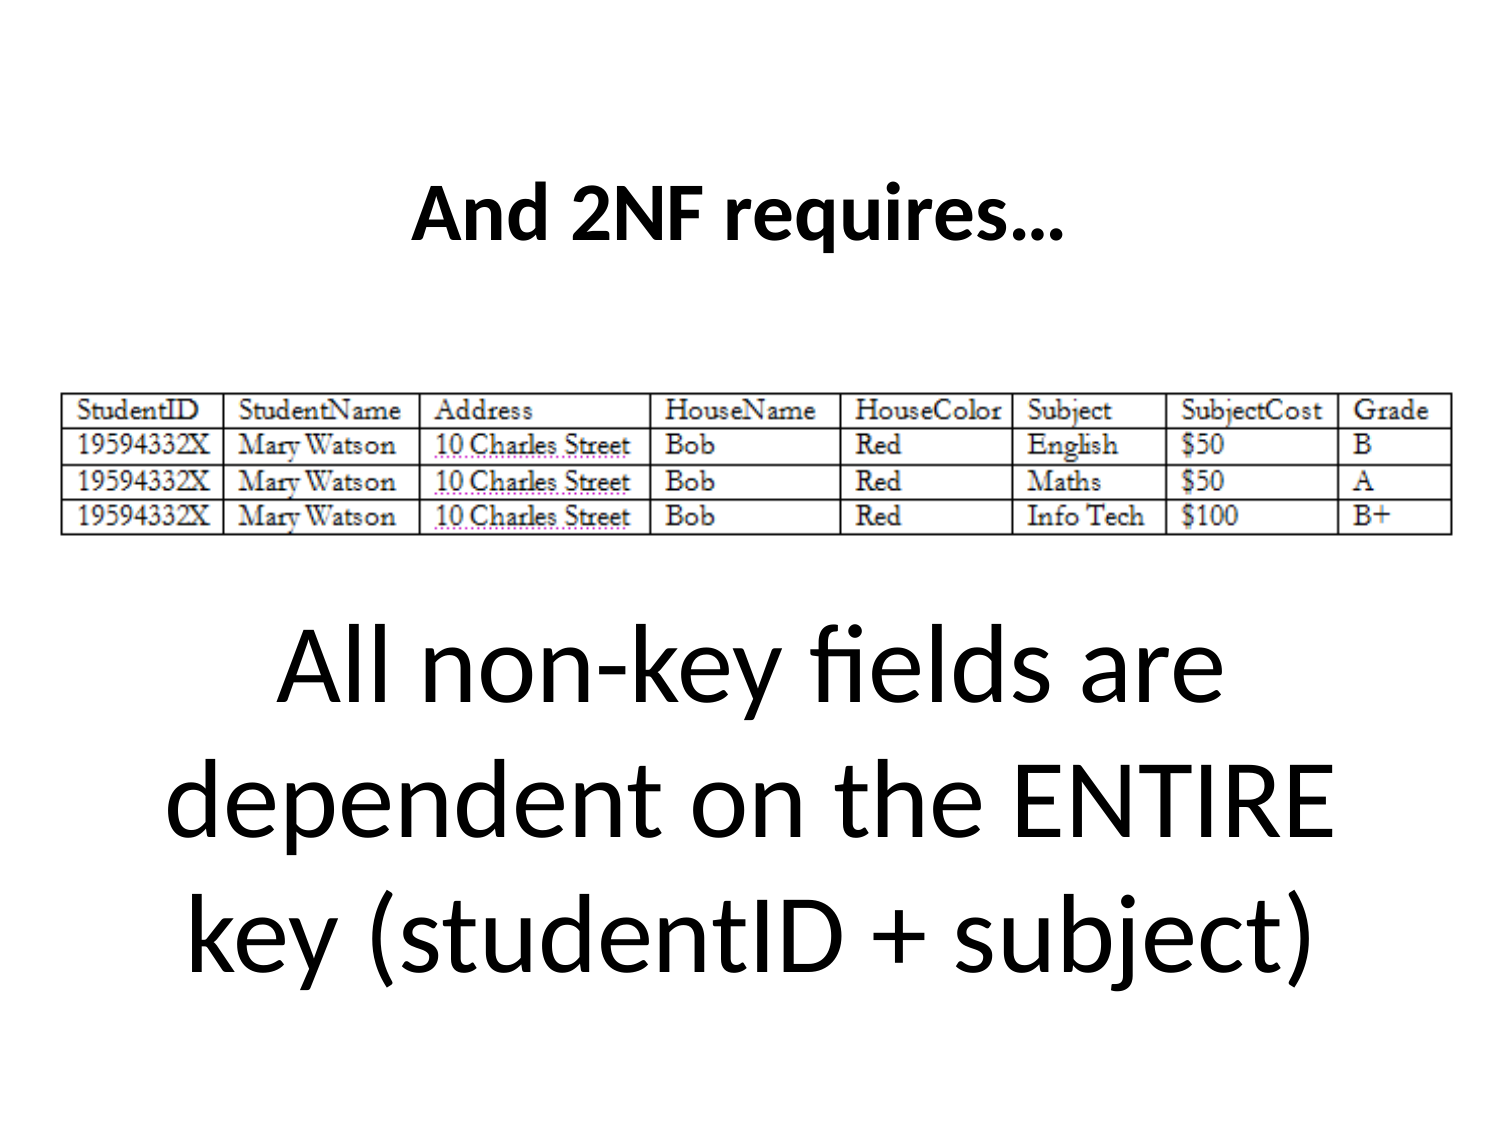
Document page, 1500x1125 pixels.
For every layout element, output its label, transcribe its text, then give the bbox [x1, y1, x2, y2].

text_box All non-key fields are dependent on the ENTIRE key (studentID + subject) [76, 668, 1427, 917]
picture [52, 385, 1460, 542]
title And 2NF requires… [64, 113, 1415, 302]
